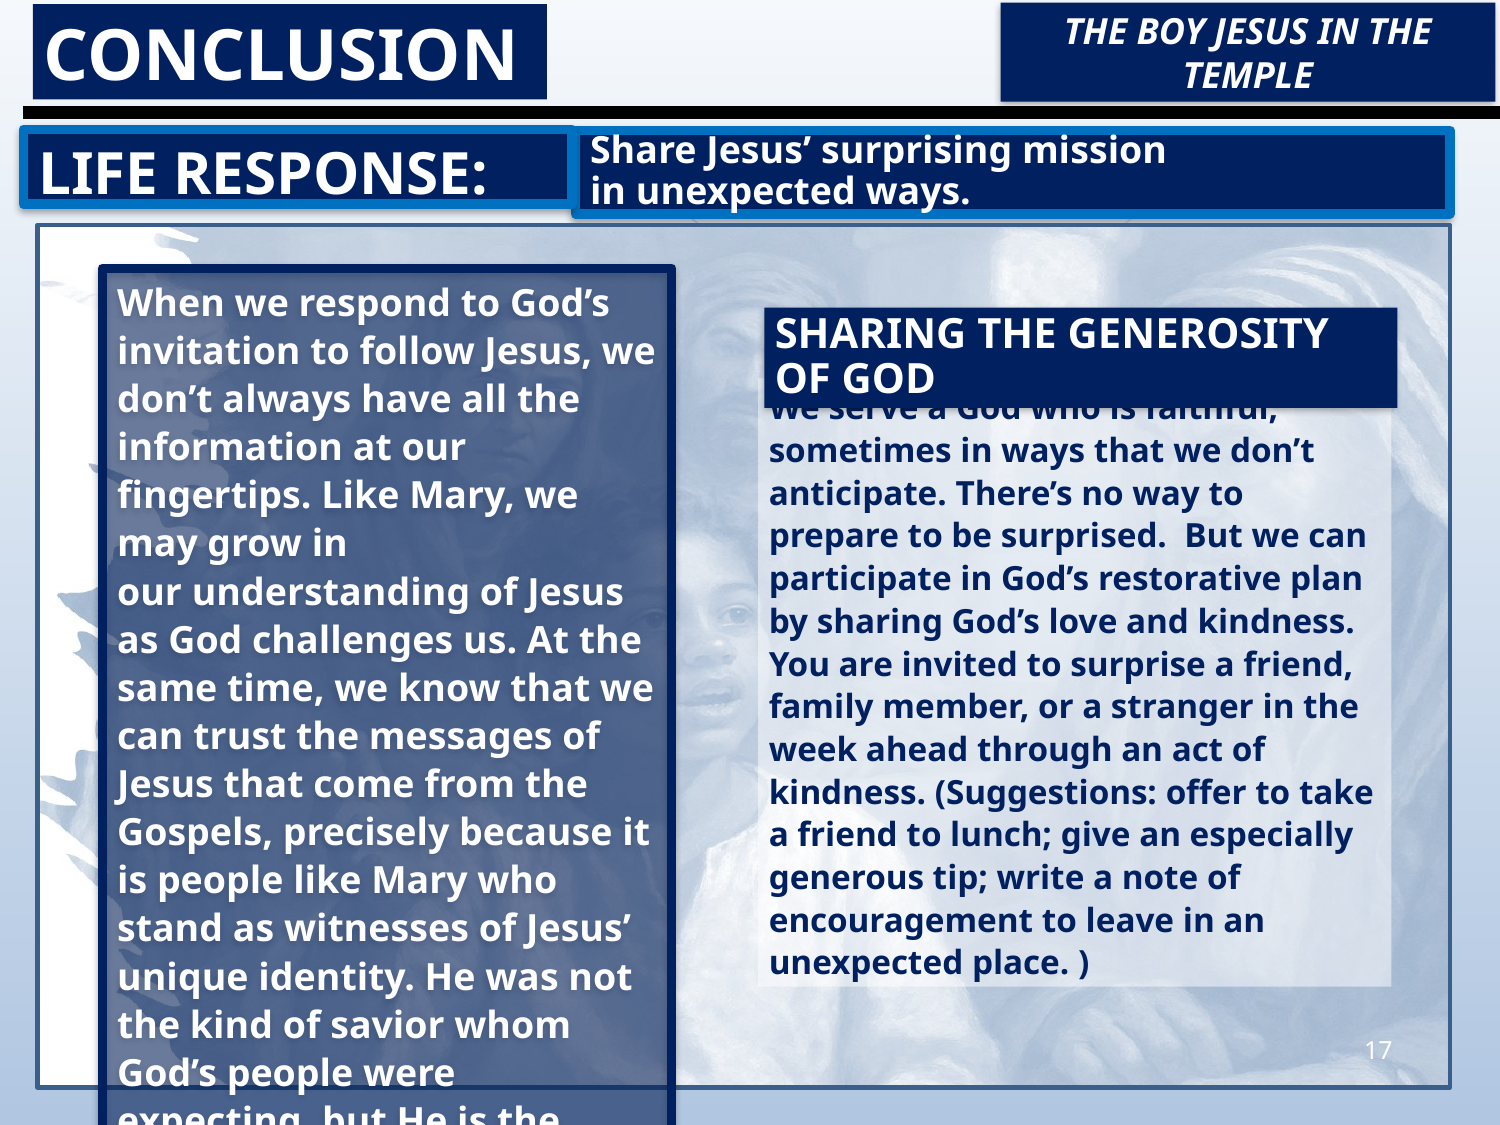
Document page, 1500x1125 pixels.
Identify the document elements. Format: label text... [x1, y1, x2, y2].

text_box The Boy Jesus in the Temple [1000, 2, 1496, 102]
text_box Share Jesus’ surprising mission in unexpected ways. [575, 130, 1450, 214]
text_box We serve a God who is faithful, sometimes in ways that we don’t anticipate. There’s no way to prepare to be surprised. But we can participate in God’s restorative plan by sharing God’s love and kindness. You are invited to surprise a friend, family member, or a stranger in the week ahead through an act of kindness. (Suggestions: offer to take a friend to lunch; give an especially generous tip; write a note of encouragement to leave in an unexpected place. ) [758, 410, 1392, 987]
text_box Sharing the Generosity of God [764, 307, 1398, 408]
text_box [35, 223, 1452, 1090]
text_box 17 [1307, 1027, 1408, 1088]
text_box CONCLUSION [32, 4, 547, 100]
text_box Life Response: [23, 129, 573, 205]
text_box When we respond to God’s invitation to follow Jesus, we don’t always have all the information at our fingertips. Like Mary, we may grow in our understanding of Jesus as God challenges us. At the same time, we know that we can trust the messages of Jesus that come from the Gospels, precisely because it is people like Mary who stand as witnesses of Jesus’ unique identity. He was not the kind of savior whom God’s people were expecting, but He is the Savior we need. [102, 268, 672, 1125]
